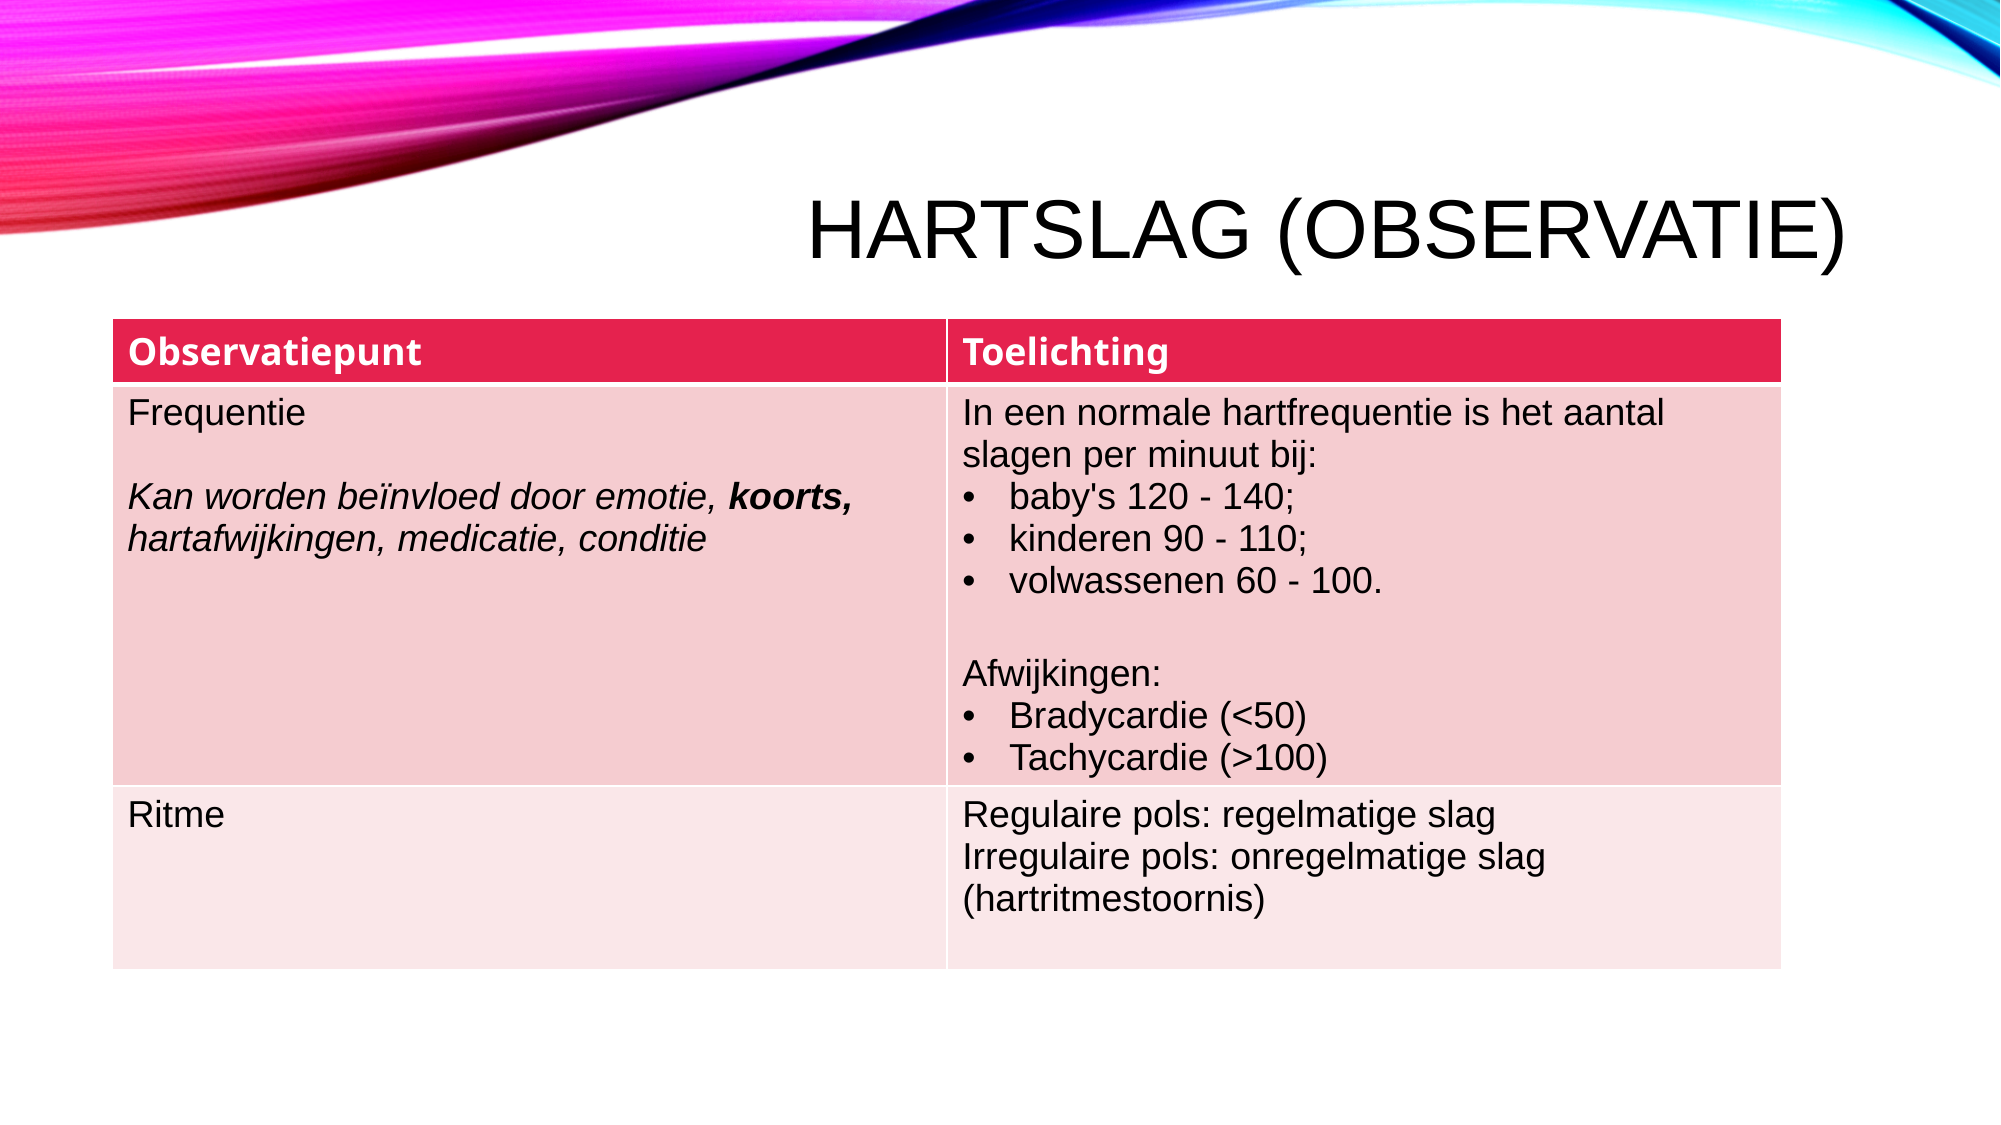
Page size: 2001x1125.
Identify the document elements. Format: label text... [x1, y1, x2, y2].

list [112, 360, 1888, 1021]
table_cell Regulaire pols: regelmatige slag Irregulaire pols: onregelmatige slag (hartritmestoornis) [948, 787, 1781, 969]
table_cell Ritme [113, 787, 946, 969]
picture [0, 0, 2000, 237]
table_header Toelichting [948, 319, 1781, 382]
picture [1910, 0, 2000, 45]
picture [1890, 0, 2000, 75]
table_cell In een normale hartfrequentie is het aantal slagen per minuut bij: baby's 120 - 140; kinderen 90 - 110; volwassenen 60 - 100. Afwijkingen: Bradycardie (<50) Tachycardie (>100) [948, 387, 1781, 785]
title Hartslag (observatie) [474, 125, 1888, 338]
table_cell Frequentie Kan worden beïnvloed door emotie, koorts, hartafwijkingen, medicatie, conditie [113, 387, 946, 785]
table_header Observatiepunt [113, 319, 946, 382]
